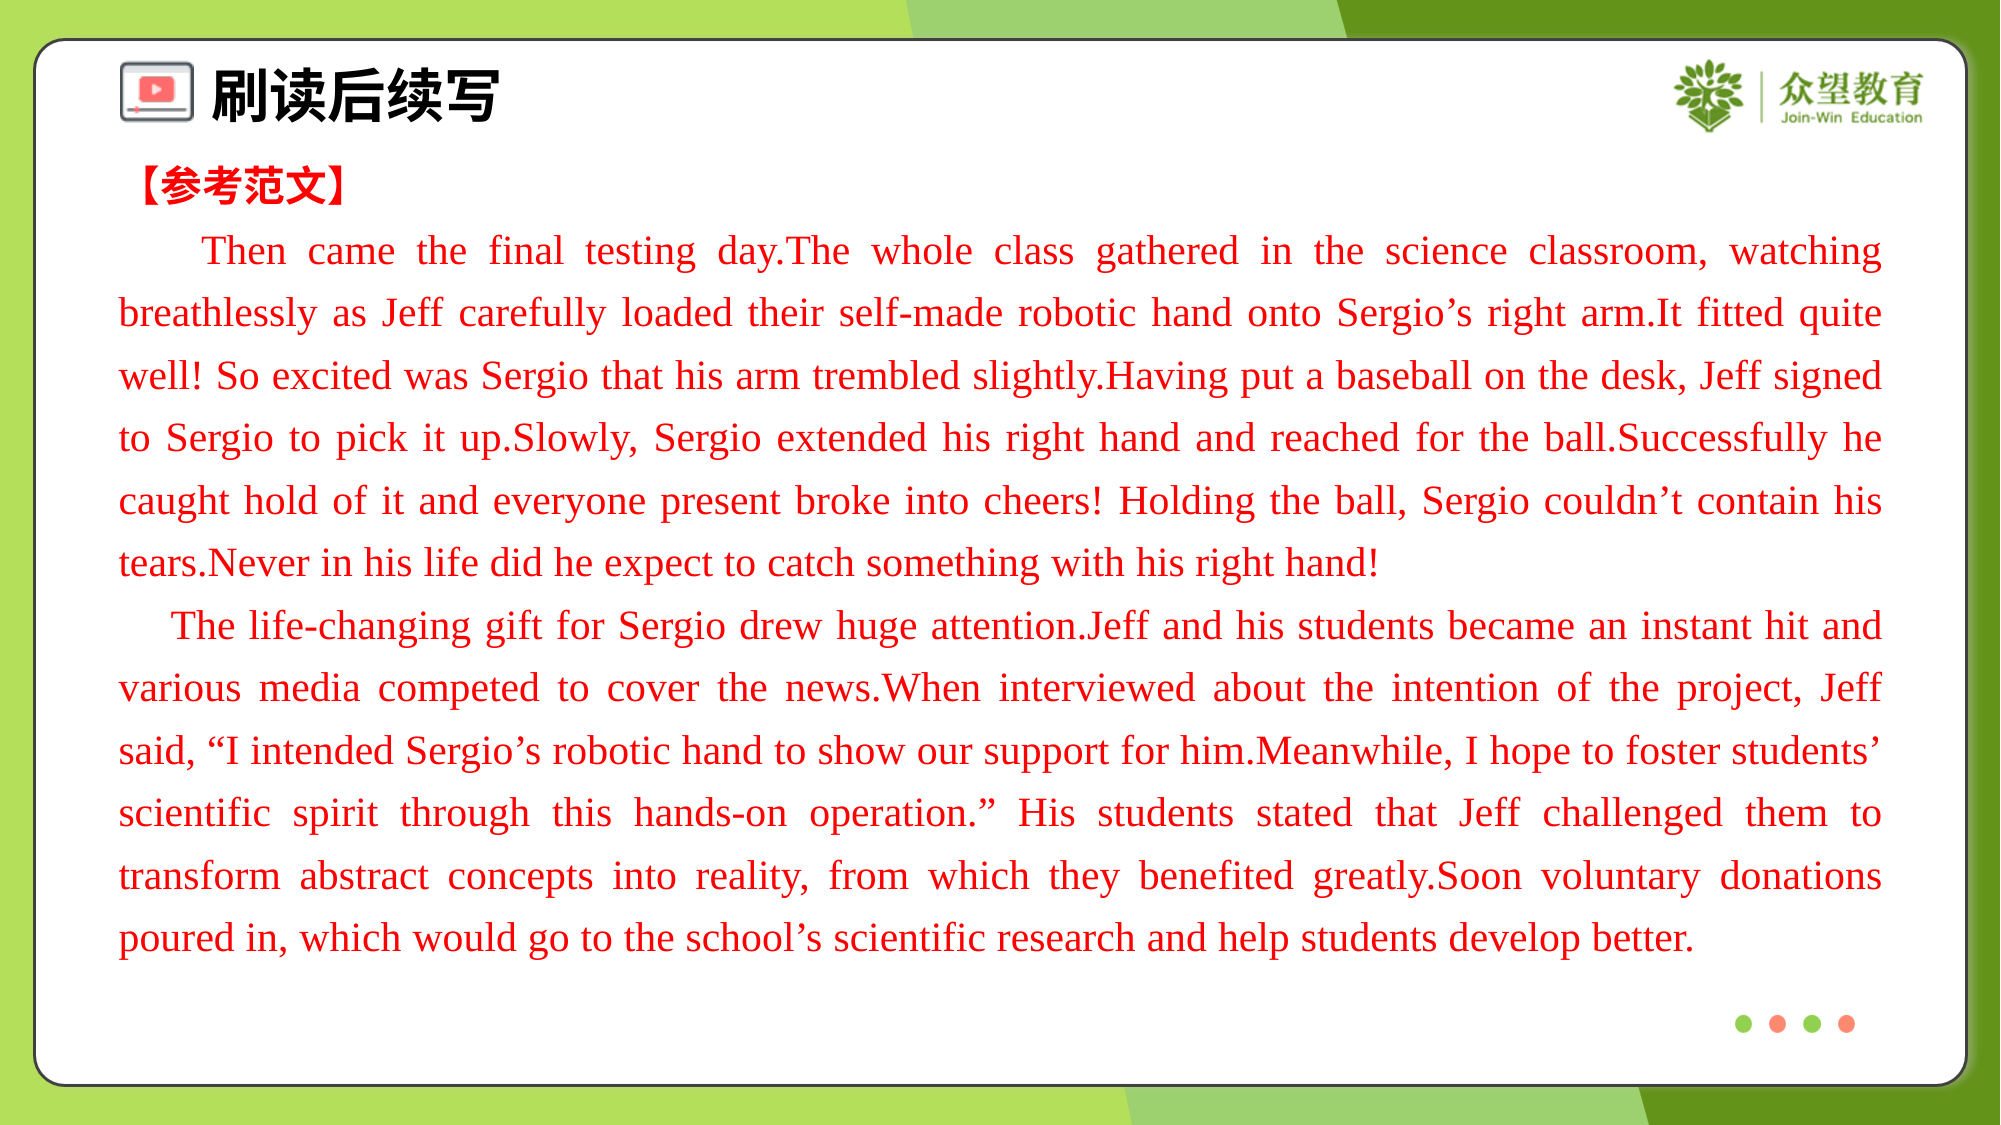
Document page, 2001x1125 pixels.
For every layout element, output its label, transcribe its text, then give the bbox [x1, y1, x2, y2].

text_box 【参考范文】 Then came the final testing day.The whole class gathered in the science classroom, watching breathlessly as Jeff carefully loaded their self-made robotic hand onto Sergio’s right arm.It fitted quite well! So excited was Sergio that his arm trembled slightly.Having put a baseball on the desk, Jeff signed to Sergio to pick it up.Slowly, Sergio extended his right hand and reached for the ball.Successfully he caught hold of it and everyone present broke into cheers! Holding the ball, Sergio couldn’t contain his tears.Never in his life did he expect to catch something with his right hand! The life-changing gift for Sergio drew huge attention.Jeff and his students became an instant hit and various media competed to cover the news.When interviewed about the intention of the project, Jeff said, “I intended Sergio’s robotic hand to show our support for him.Meanwhile, I hope to foster students’ scientific spirit through this hands-on operation.” His students stated that Jeff challenged them to transform abstract concepts into reality, from which they benefited greatly.Soon voluntary donations poured in, which would go to the school’s scientific research and help students develop better. [118, 147, 1883, 1080]
picture [0, 0, 2000, 1125]
